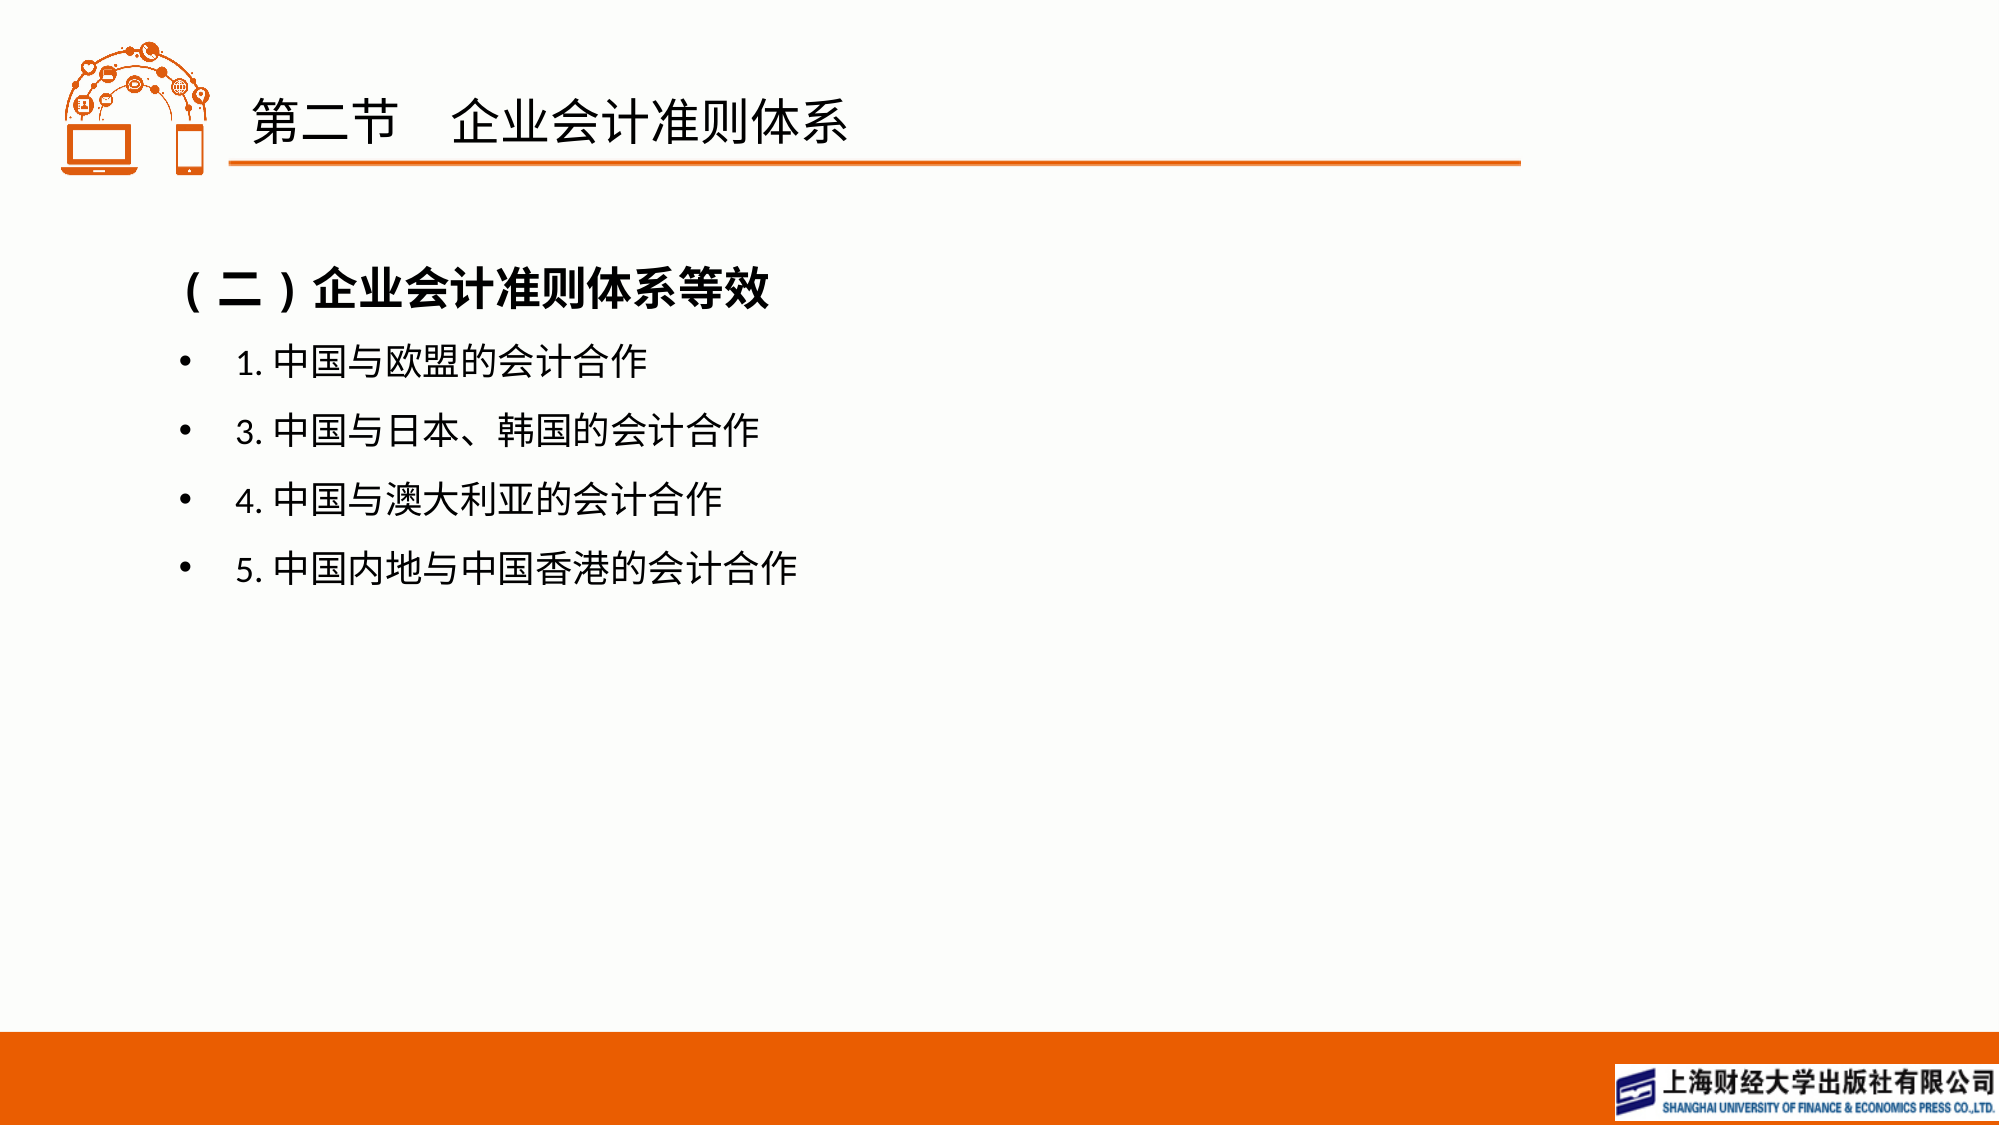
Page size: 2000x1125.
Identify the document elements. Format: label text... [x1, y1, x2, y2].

picture [0, 0, 2000, 1125]
list (二)企业会计准则体系等效 1.中国与欧盟的会计合作 3.中国与日本、韩国的会计合作 4.中国与澳大利亚的会计合作 5.中国内地与中国香港的会计合作 [163, 227, 1853, 1049]
title 第二节 企业会计准则体系 [235, 82, 1605, 189]
